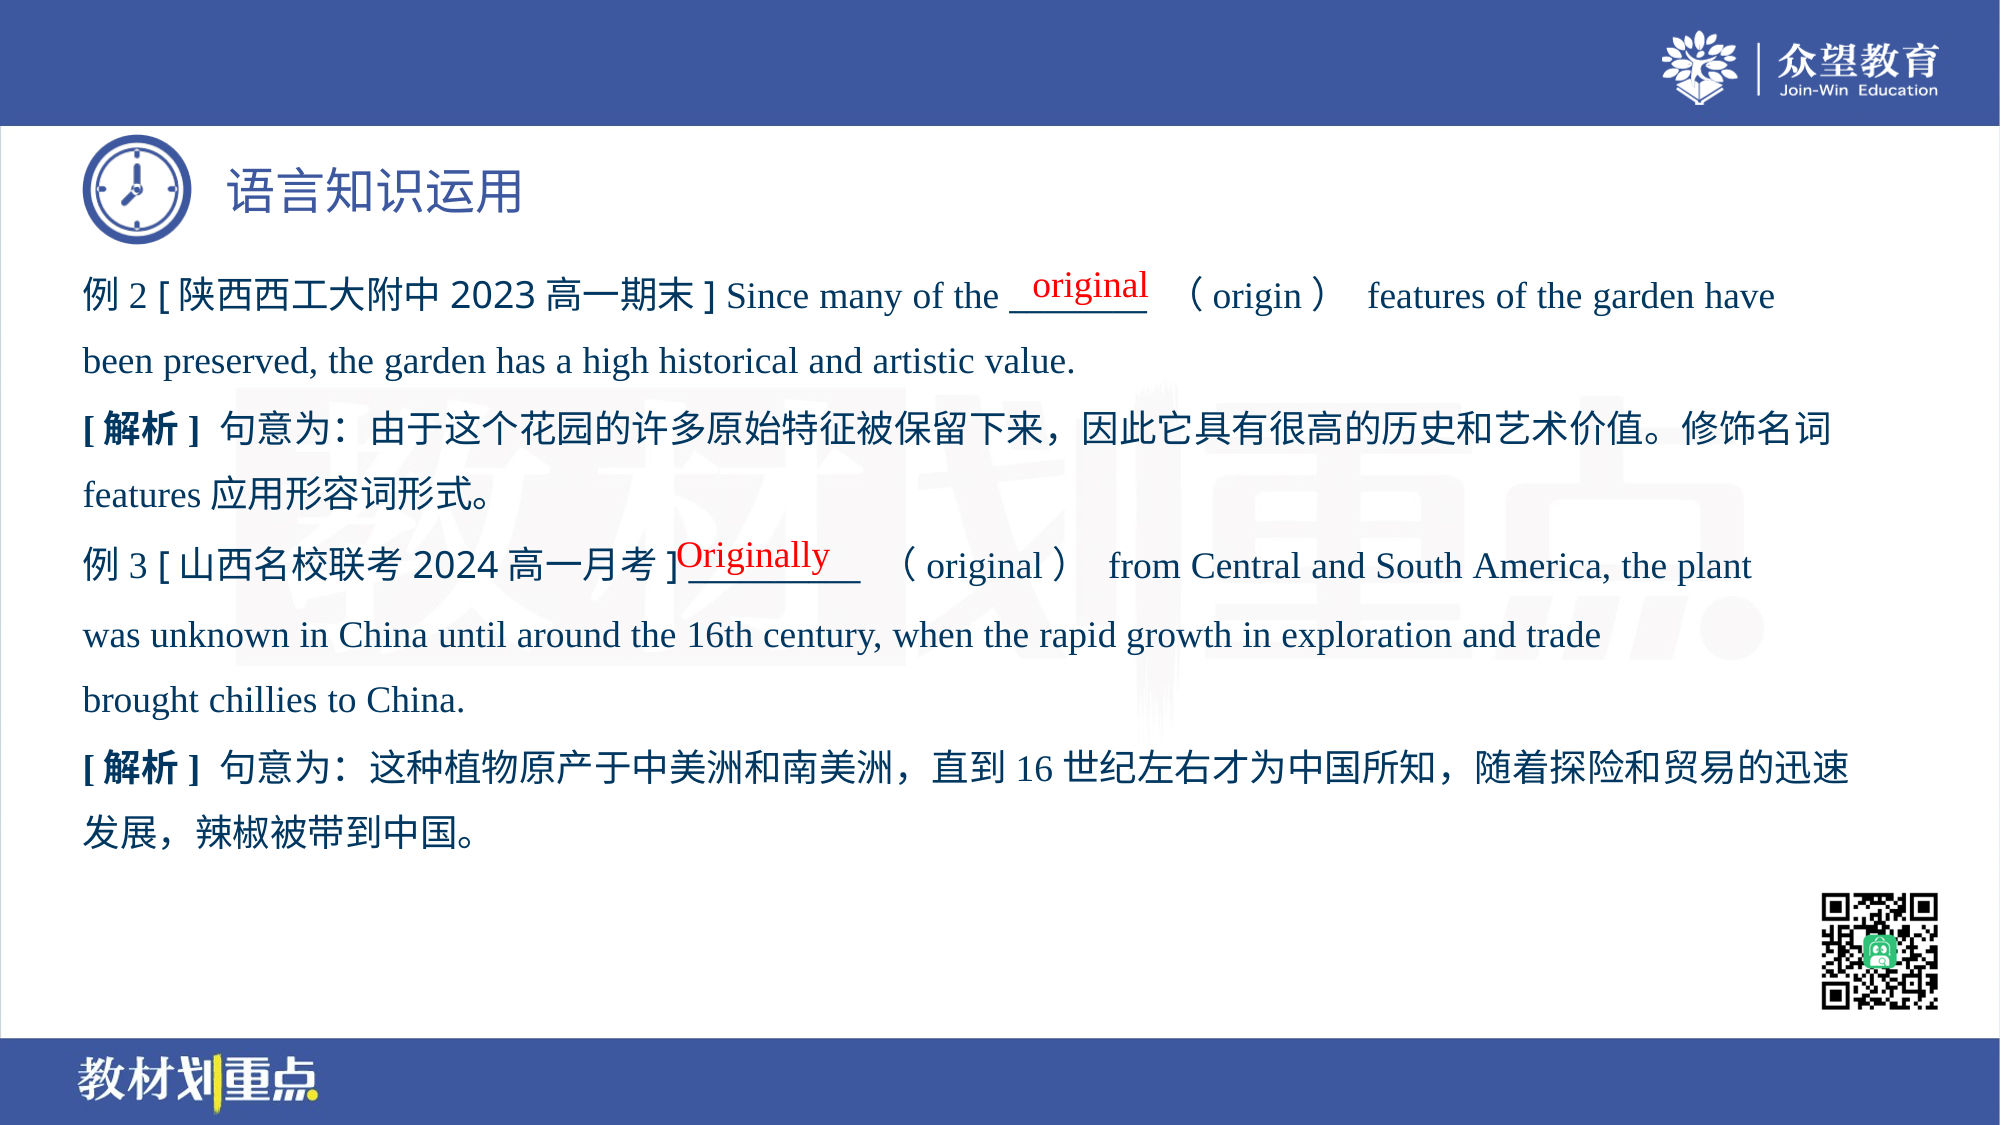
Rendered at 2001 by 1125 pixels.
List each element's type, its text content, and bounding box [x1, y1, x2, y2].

text_box 例3 [山西名校联考2024高一月考] __________ （original） from Central and South America, the plant was unknown in China until around the 16th century, when the rapid growth in exploration and trade brought chillies to China. [82, 517, 1817, 713]
text_box 例2 [陕西西工大附中2023高一期末] Since many of the ________ （origin） features of the garden have been preserved, the garden has a high historical and artistic value. [82, 247, 1817, 374]
picture [0, 0, 2000, 1125]
text_box [解析] 句意为：这种植物原产于中美洲和南美洲，直到16世纪左右才为中国所知，随着探险和贸易的迅速 发展，辣椒被带到中国。 [82, 720, 1817, 848]
text_box original [1018, 240, 1163, 299]
text_box Originally [662, 510, 845, 569]
text_box [解析] 句意为：由于这个花园的许多原始特征被保留下来，因此它具有很高的历史和艺术价值。修饰名词 features应用形容词形式。 [82, 381, 1817, 509]
